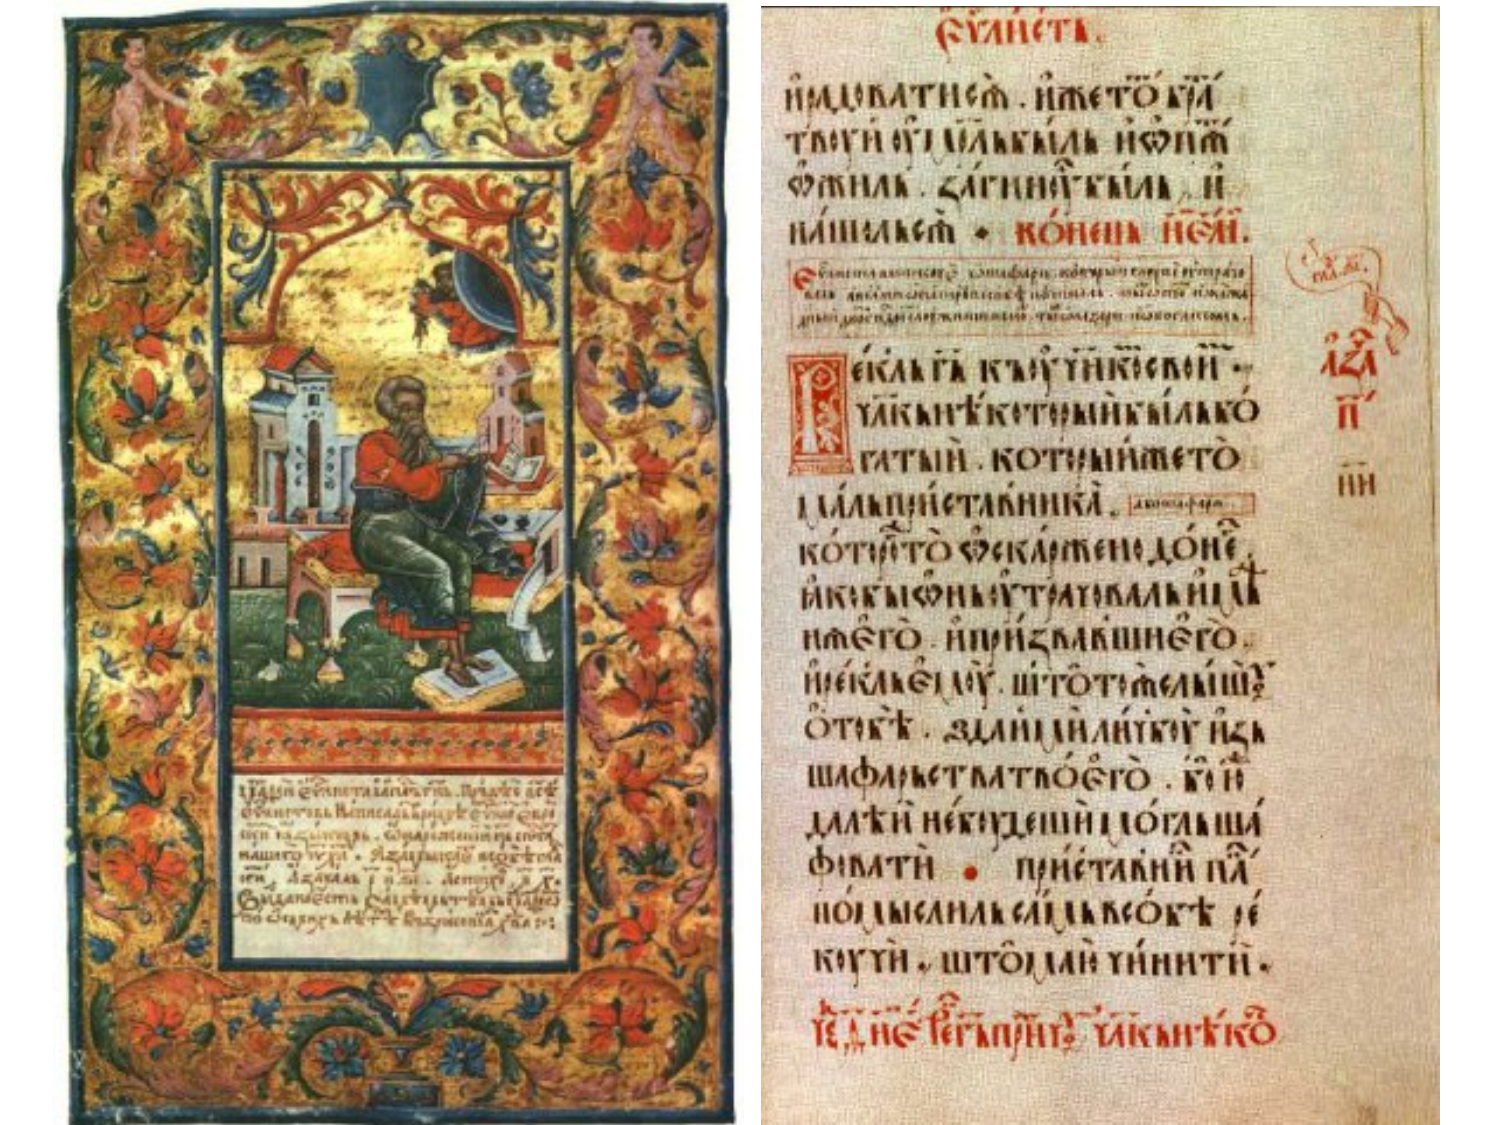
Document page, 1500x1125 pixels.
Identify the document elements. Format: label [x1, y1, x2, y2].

picture [52, 0, 745, 1125]
list [761, 6, 1441, 1125]
